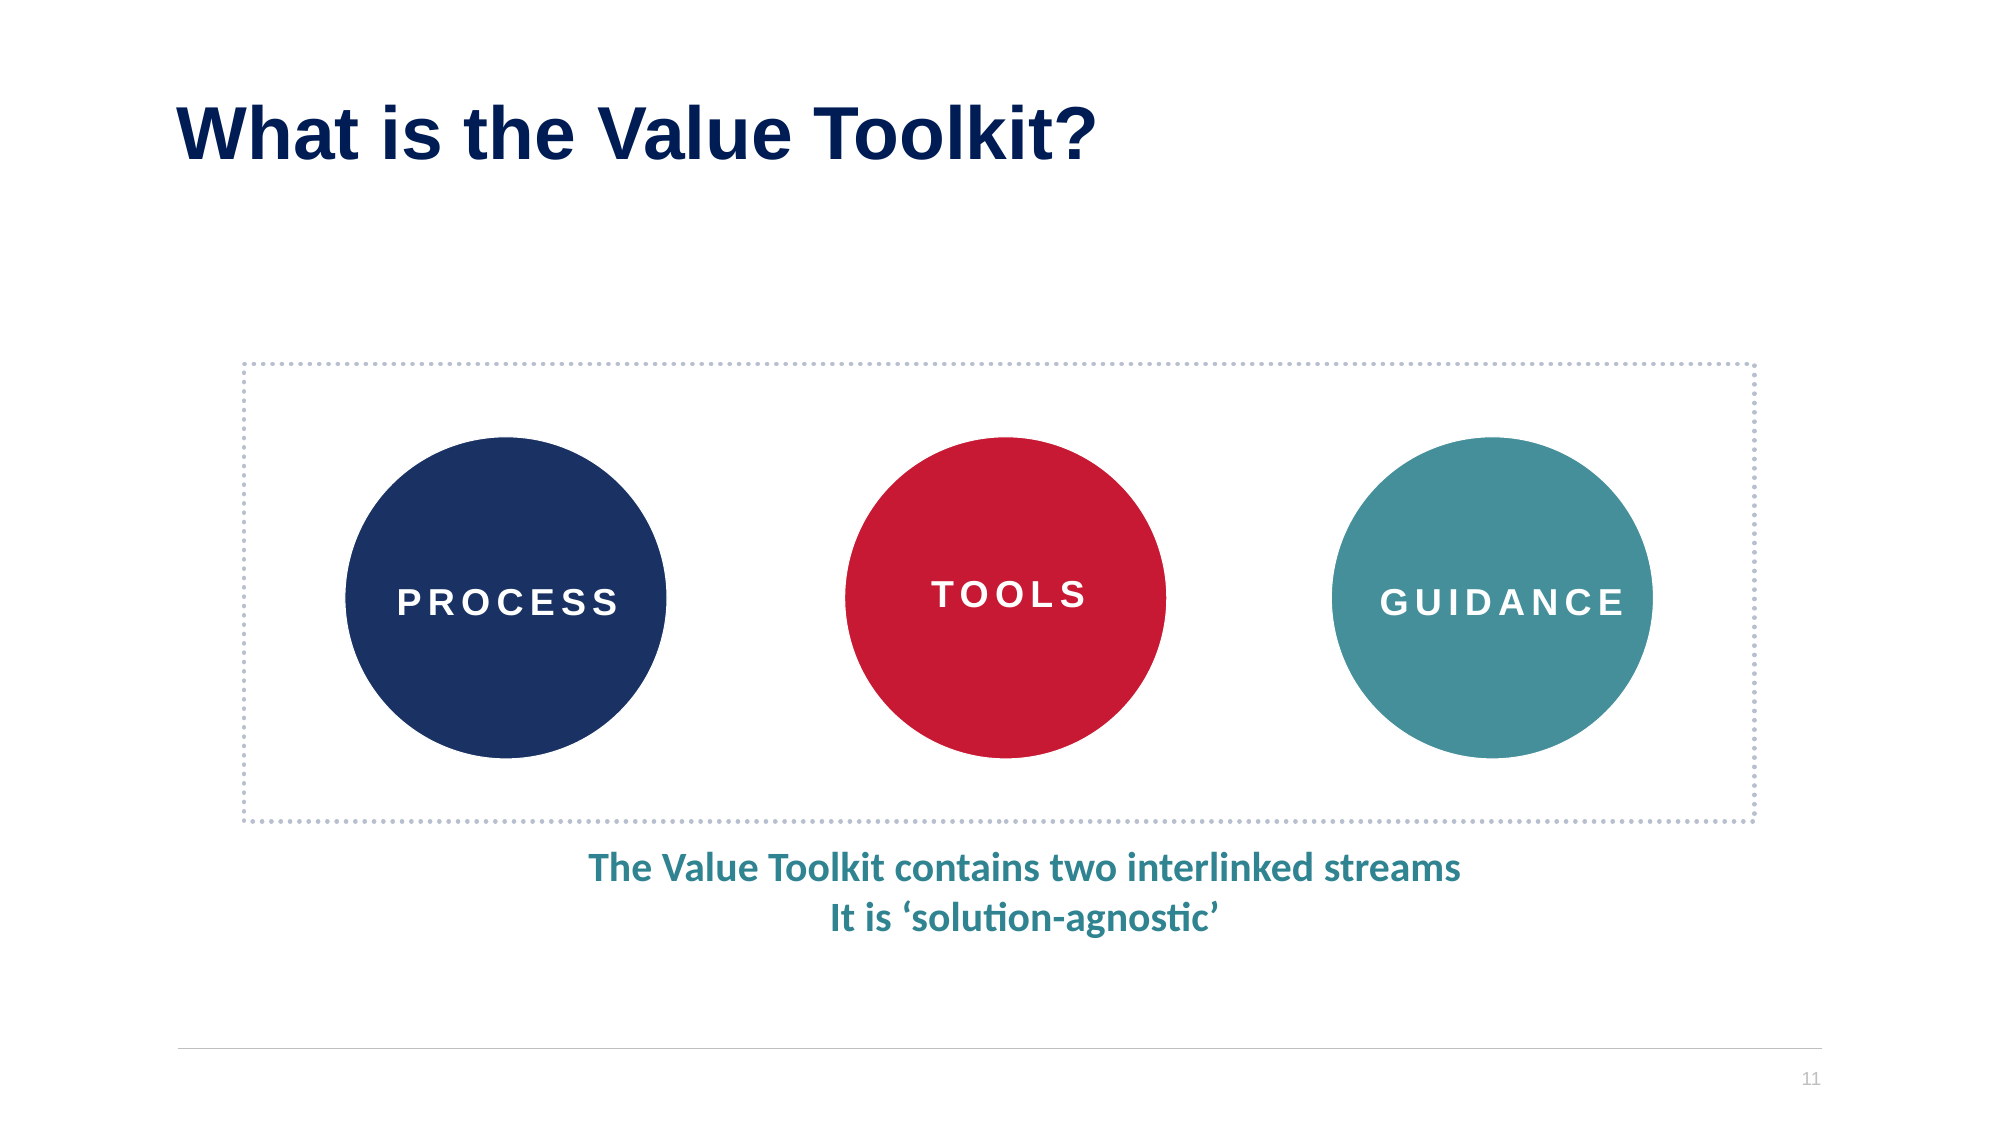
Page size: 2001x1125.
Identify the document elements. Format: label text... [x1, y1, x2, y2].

text_box The Value Toolkit contains two interlinked streams It is ‘solution-agnostic’ [406, 832, 1644, 948]
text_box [344, 436, 1665, 759]
text_box [243, 363, 1755, 822]
title What is the Value Toolkit? [176, 94, 1822, 216]
text_box 11 [1386, 1047, 1837, 1108]
